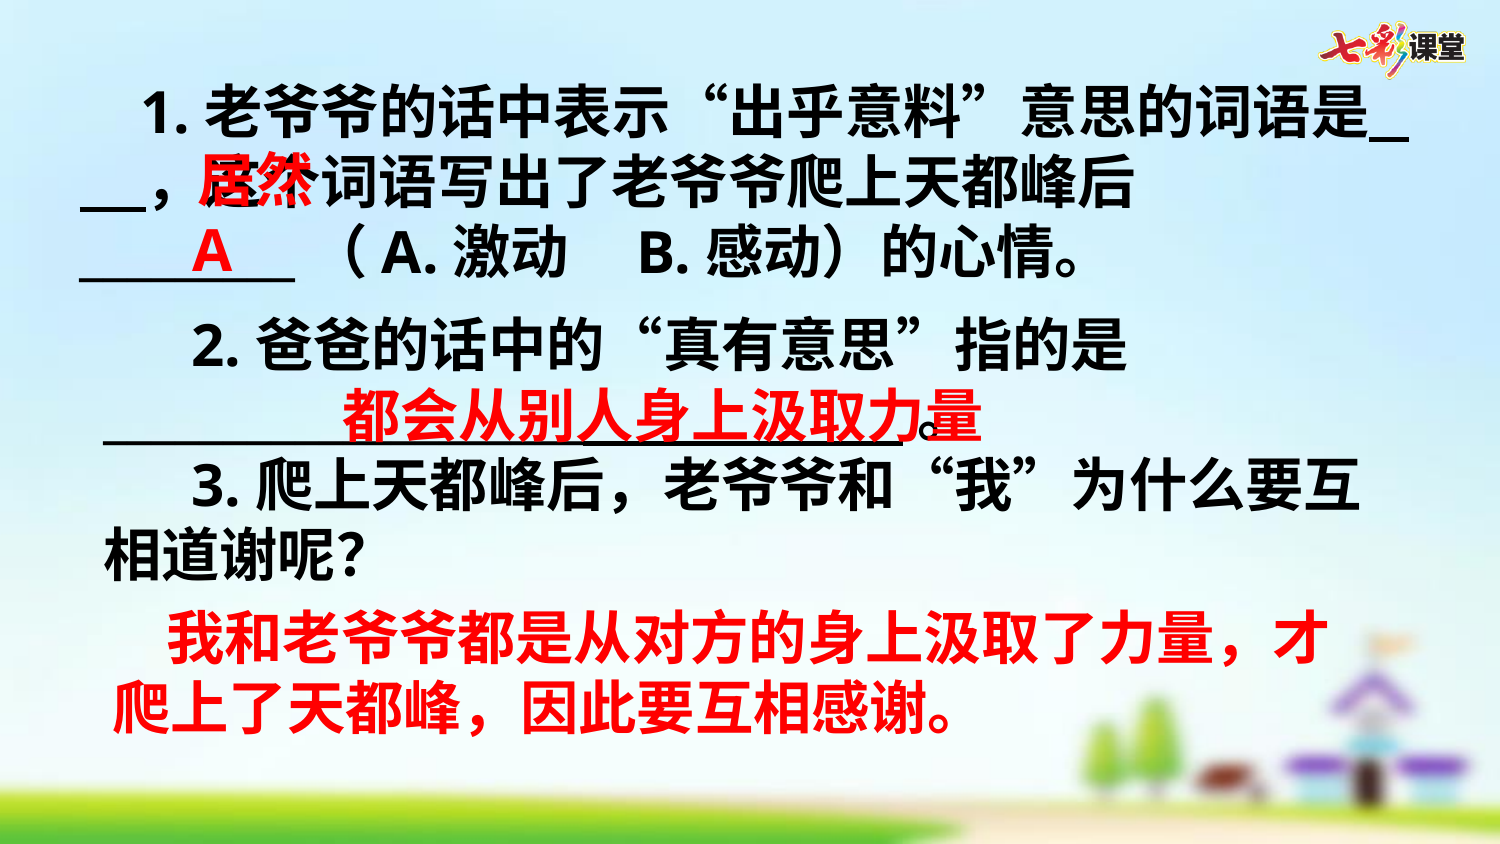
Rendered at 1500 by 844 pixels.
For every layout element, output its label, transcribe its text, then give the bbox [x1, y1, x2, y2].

text_box 居然 [182, 135, 396, 220]
text_box 我和老爷爷都是从对方的身上汲取了力量，才爬上了天都峰，因此要互相感谢。 [97, 593, 1398, 749]
picture [0, 0, 1500, 844]
text_box A [178, 206, 297, 291]
text_box 都会从别人身上汲取力量 [327, 371, 1069, 457]
text_box 2.爸爸的话中的“真有意思”指的是____________________ 。 3.爬上天都峰后，老爷爷和“我”为什么要互相道谢呢？ [88, 301, 1412, 596]
text_box 1.老爷爷的话中表示“出乎意料”意思的词语是 ，这个词语写出了老爷爷爬上天都峰后_________（A.激动 B.感动）的心情。 [64, 67, 1430, 293]
